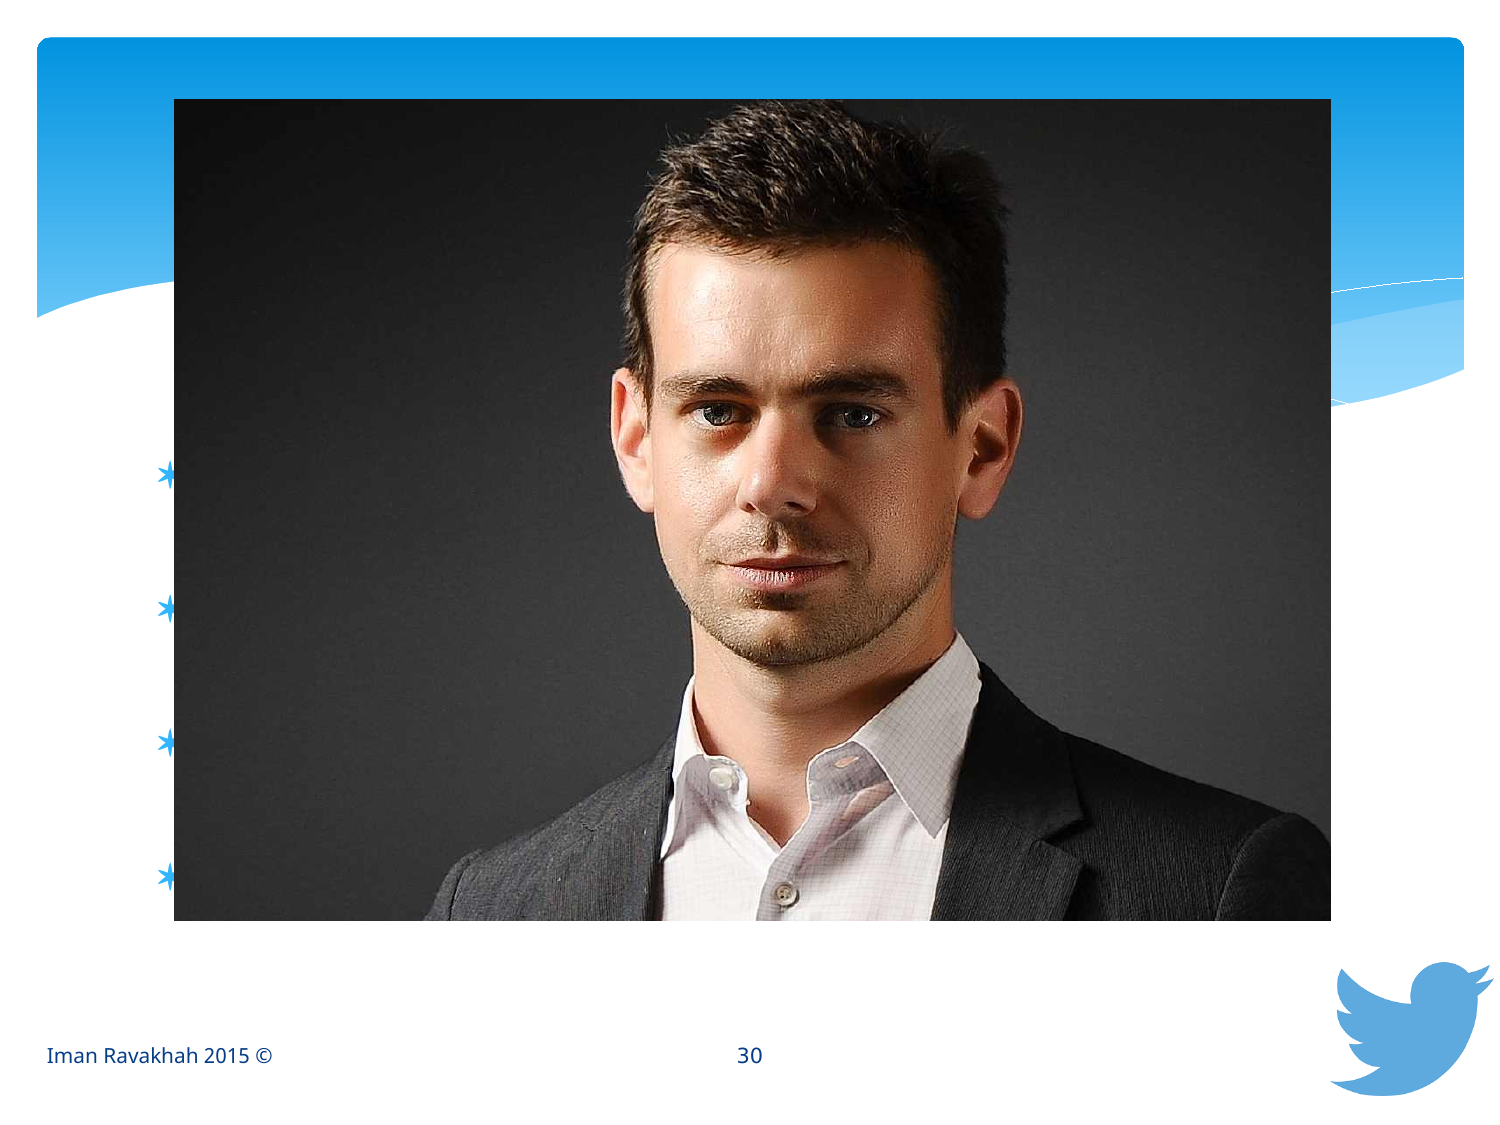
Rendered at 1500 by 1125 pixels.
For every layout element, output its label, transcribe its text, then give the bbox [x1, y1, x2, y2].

title Twitter [75, 55, 1425, 261]
picture [174, 99, 1331, 921]
footer © 2015 Iman Ravakhah [31, 1025, 653, 1086]
list Who founded it? Jack Dorsey When? 2006 How old is he? 38 What does he look like? [143, 438, 1359, 1005]
slide_number 30 [654, 1025, 846, 1086]
picture [1330, 962, 1495, 1096]
